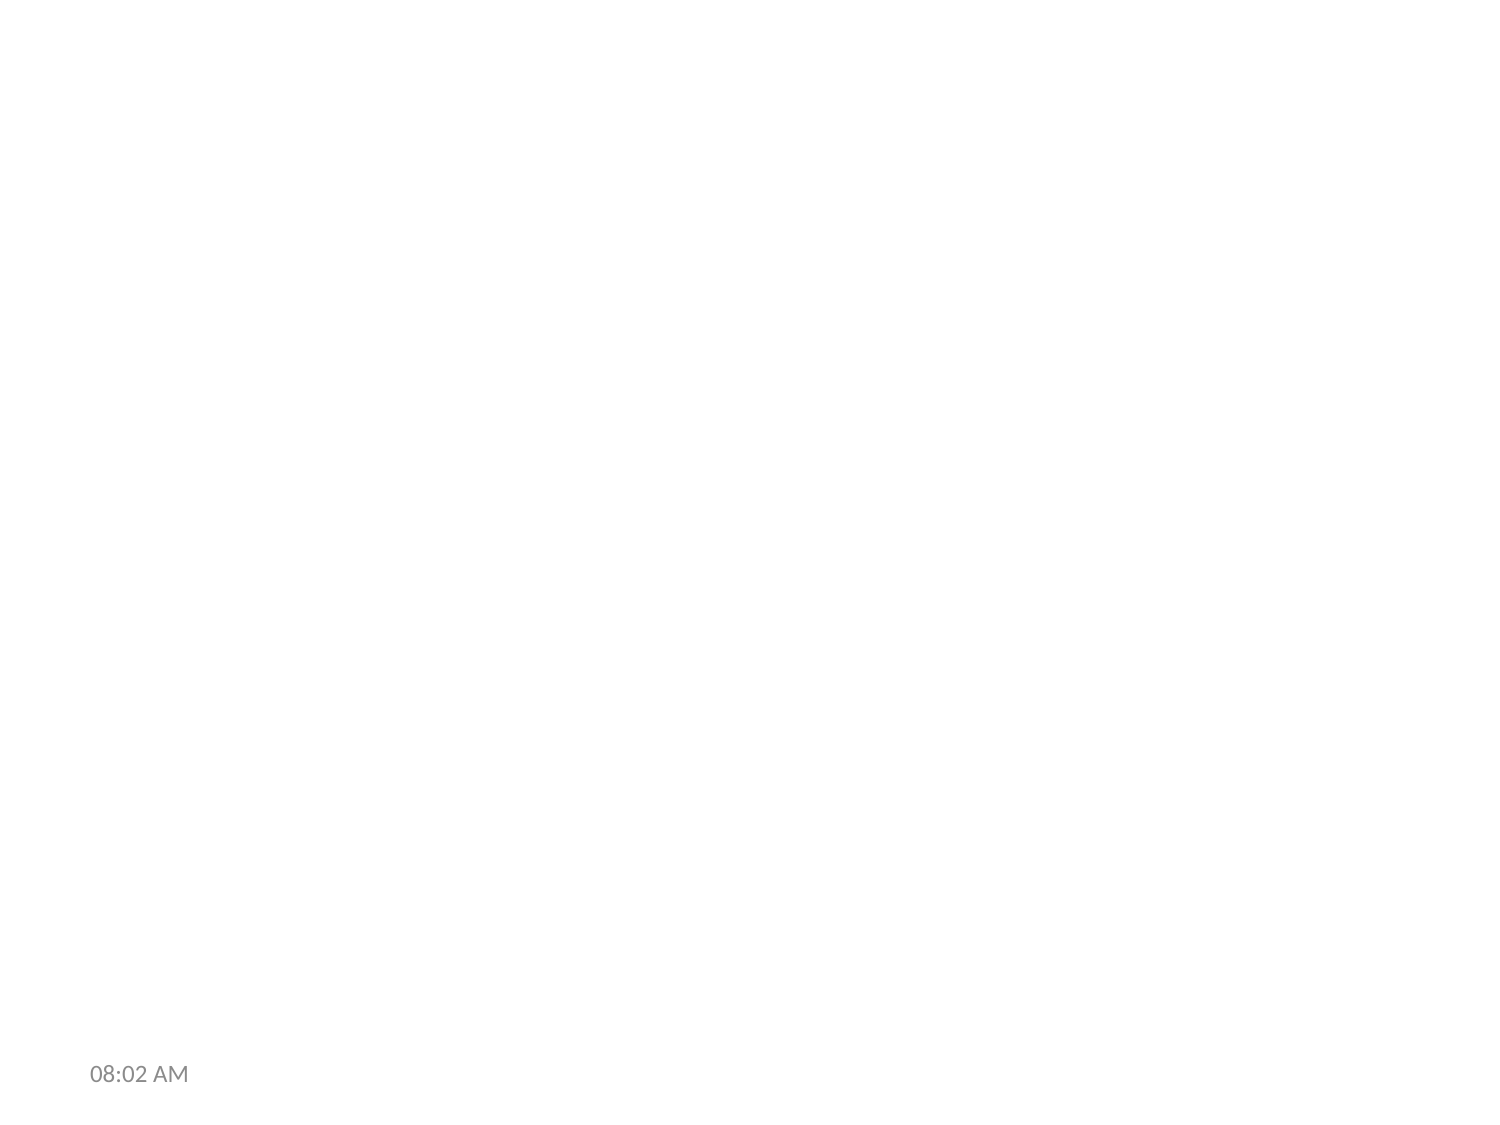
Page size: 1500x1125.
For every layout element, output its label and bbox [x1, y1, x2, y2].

slide_number [75, 1042, 425, 1103]
